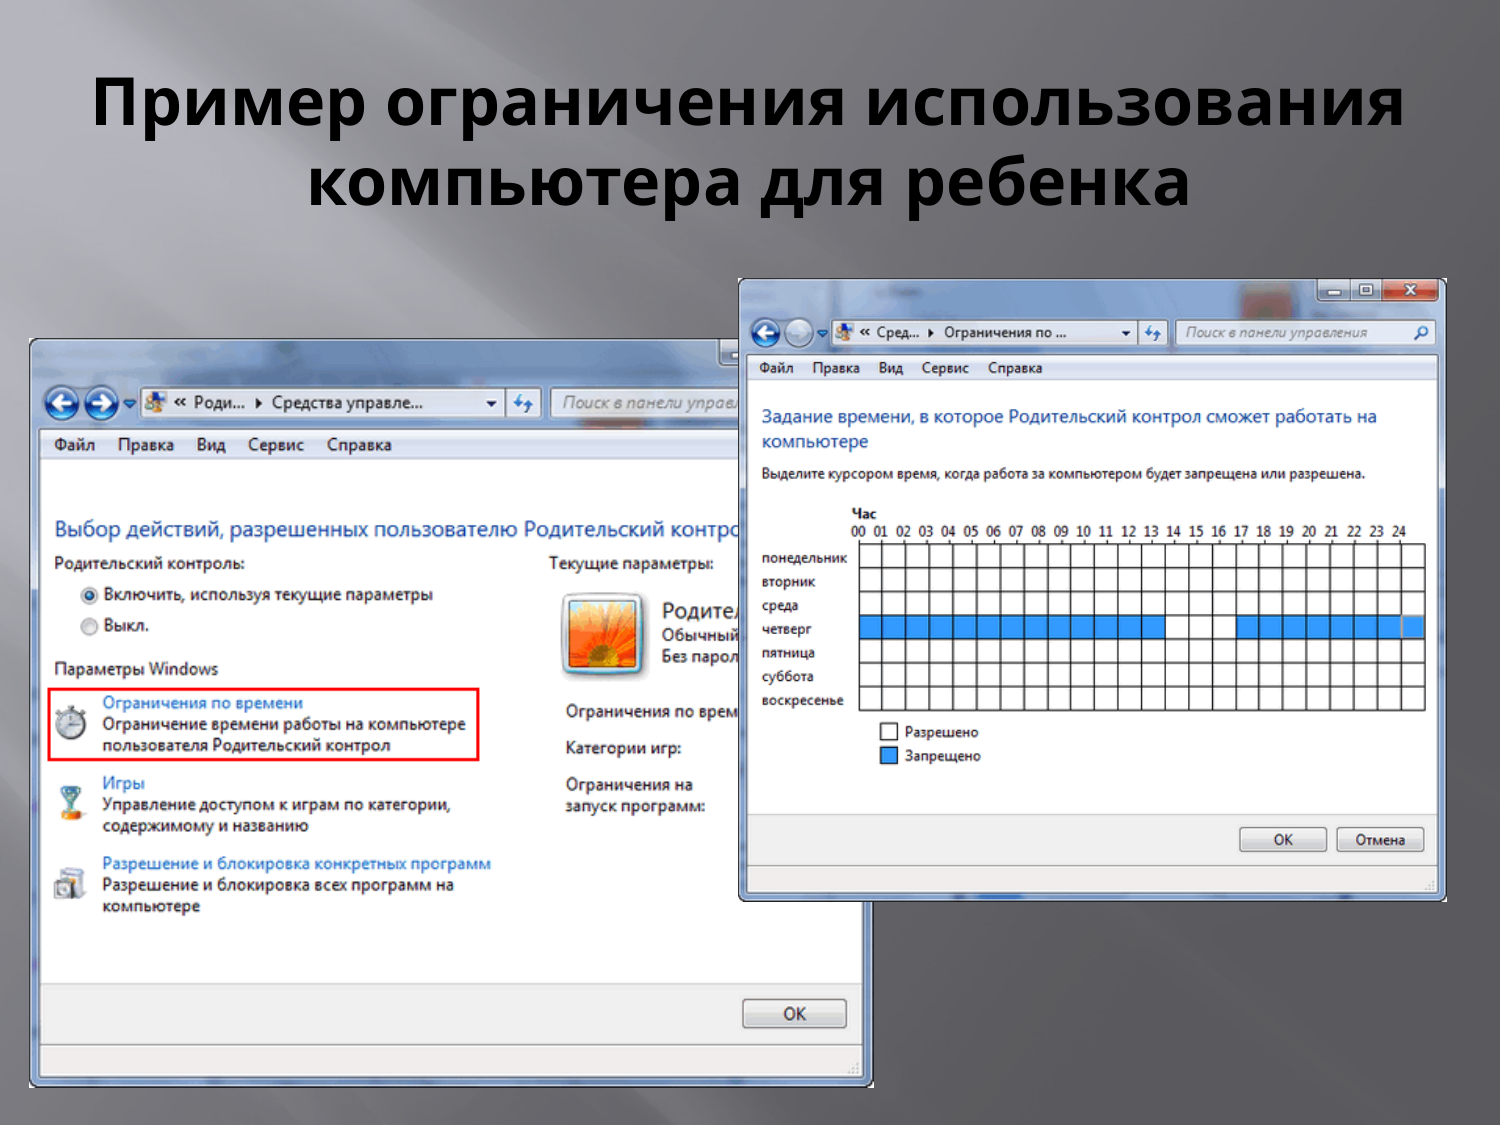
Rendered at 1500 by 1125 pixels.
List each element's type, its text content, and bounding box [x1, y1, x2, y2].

picture [737, 278, 1447, 903]
title Пример ограничения использования компьютера для ребенка [75, 45, 1425, 233]
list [29, 337, 874, 1089]
